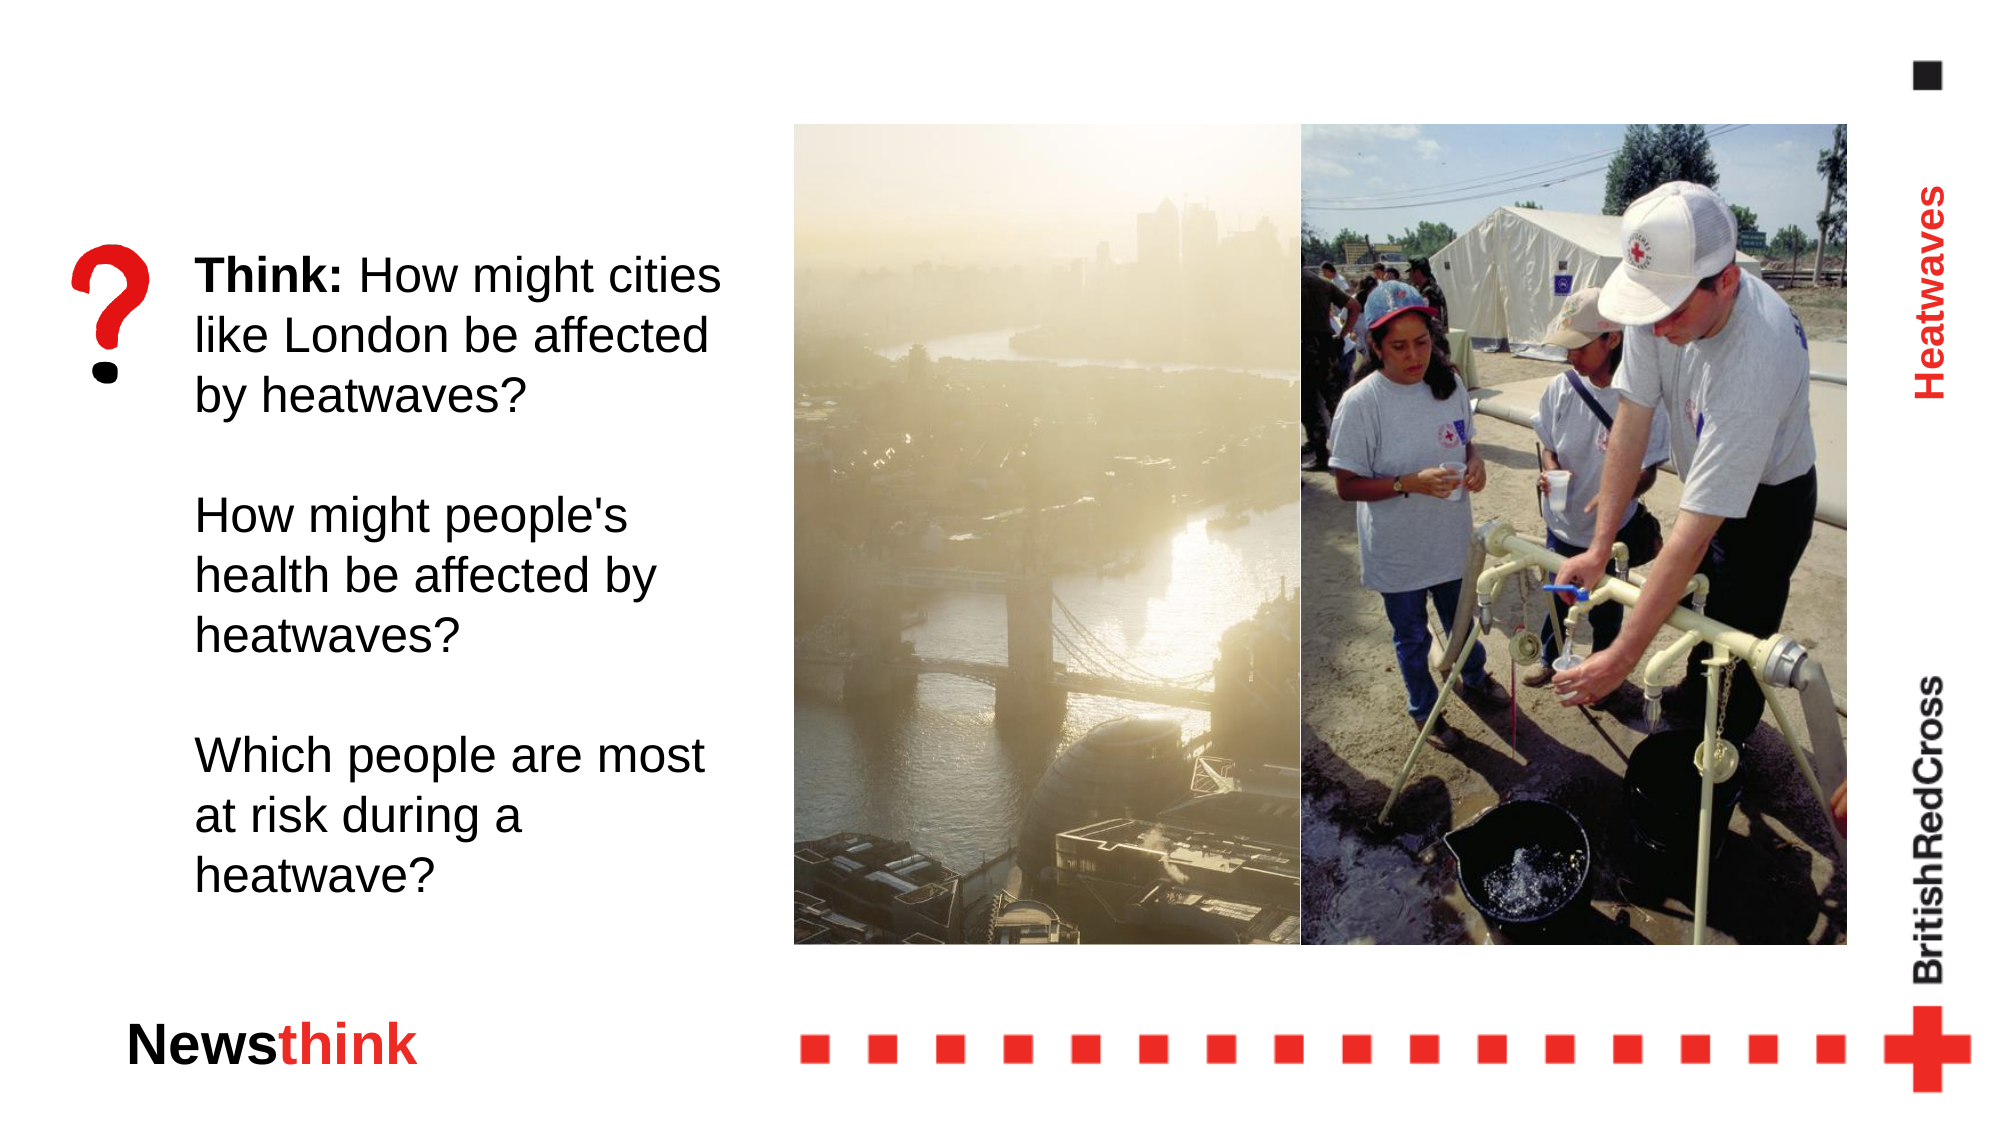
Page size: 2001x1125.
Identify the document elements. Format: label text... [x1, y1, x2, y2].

text_box Newsthink [111, 998, 434, 1084]
text_box Heatwaves [1894, 169, 1960, 416]
picture [727, 20, 1998, 1122]
picture [25, 227, 195, 399]
title Think: How might cities like London be affected by heatwaves? How might people's health be affected by heatwaves? Which people are most at risk during a heatwave? [179, 234, 746, 910]
